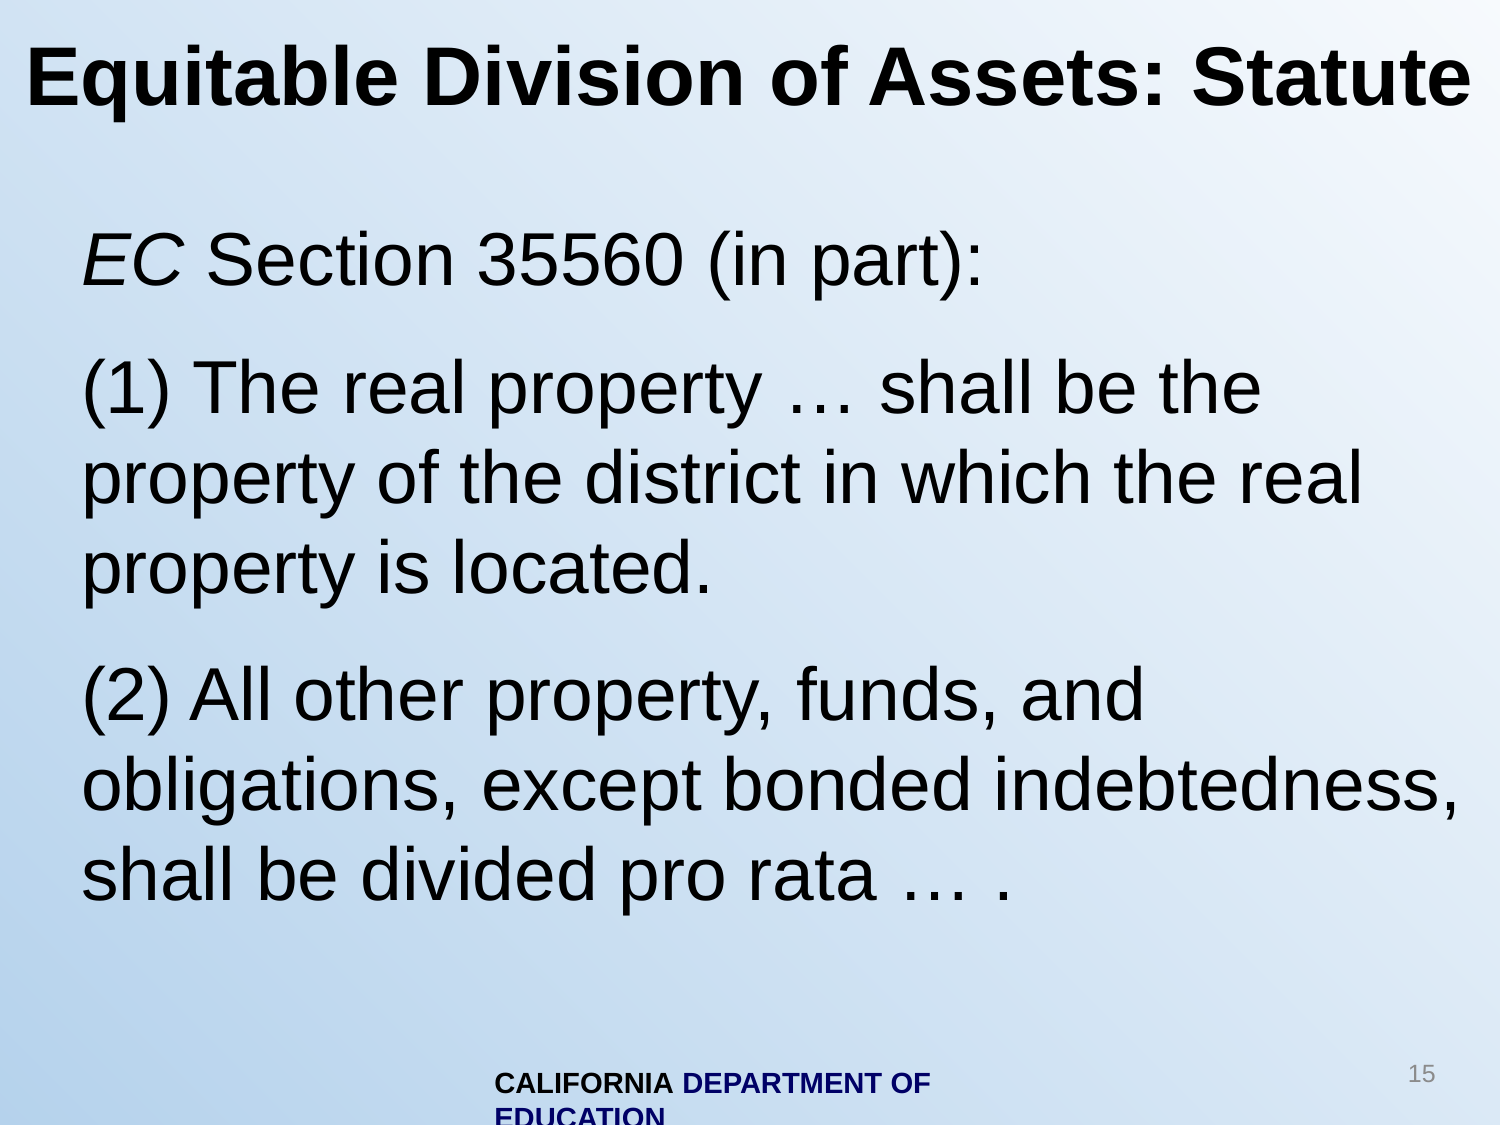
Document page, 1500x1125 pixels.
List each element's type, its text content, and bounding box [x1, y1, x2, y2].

list EC Section 35560 (in part): (1) The real property … shall be the property of the district in which the real property is located. (2) All other property, funds, and obligations, except bonded indebtedness, shall be divided pro rata … . [66, 203, 1481, 1029]
title Equitable Division of Assets: Statute [0, 0, 1500, 157]
slide_number 15 [1113, 1042, 1451, 1103]
